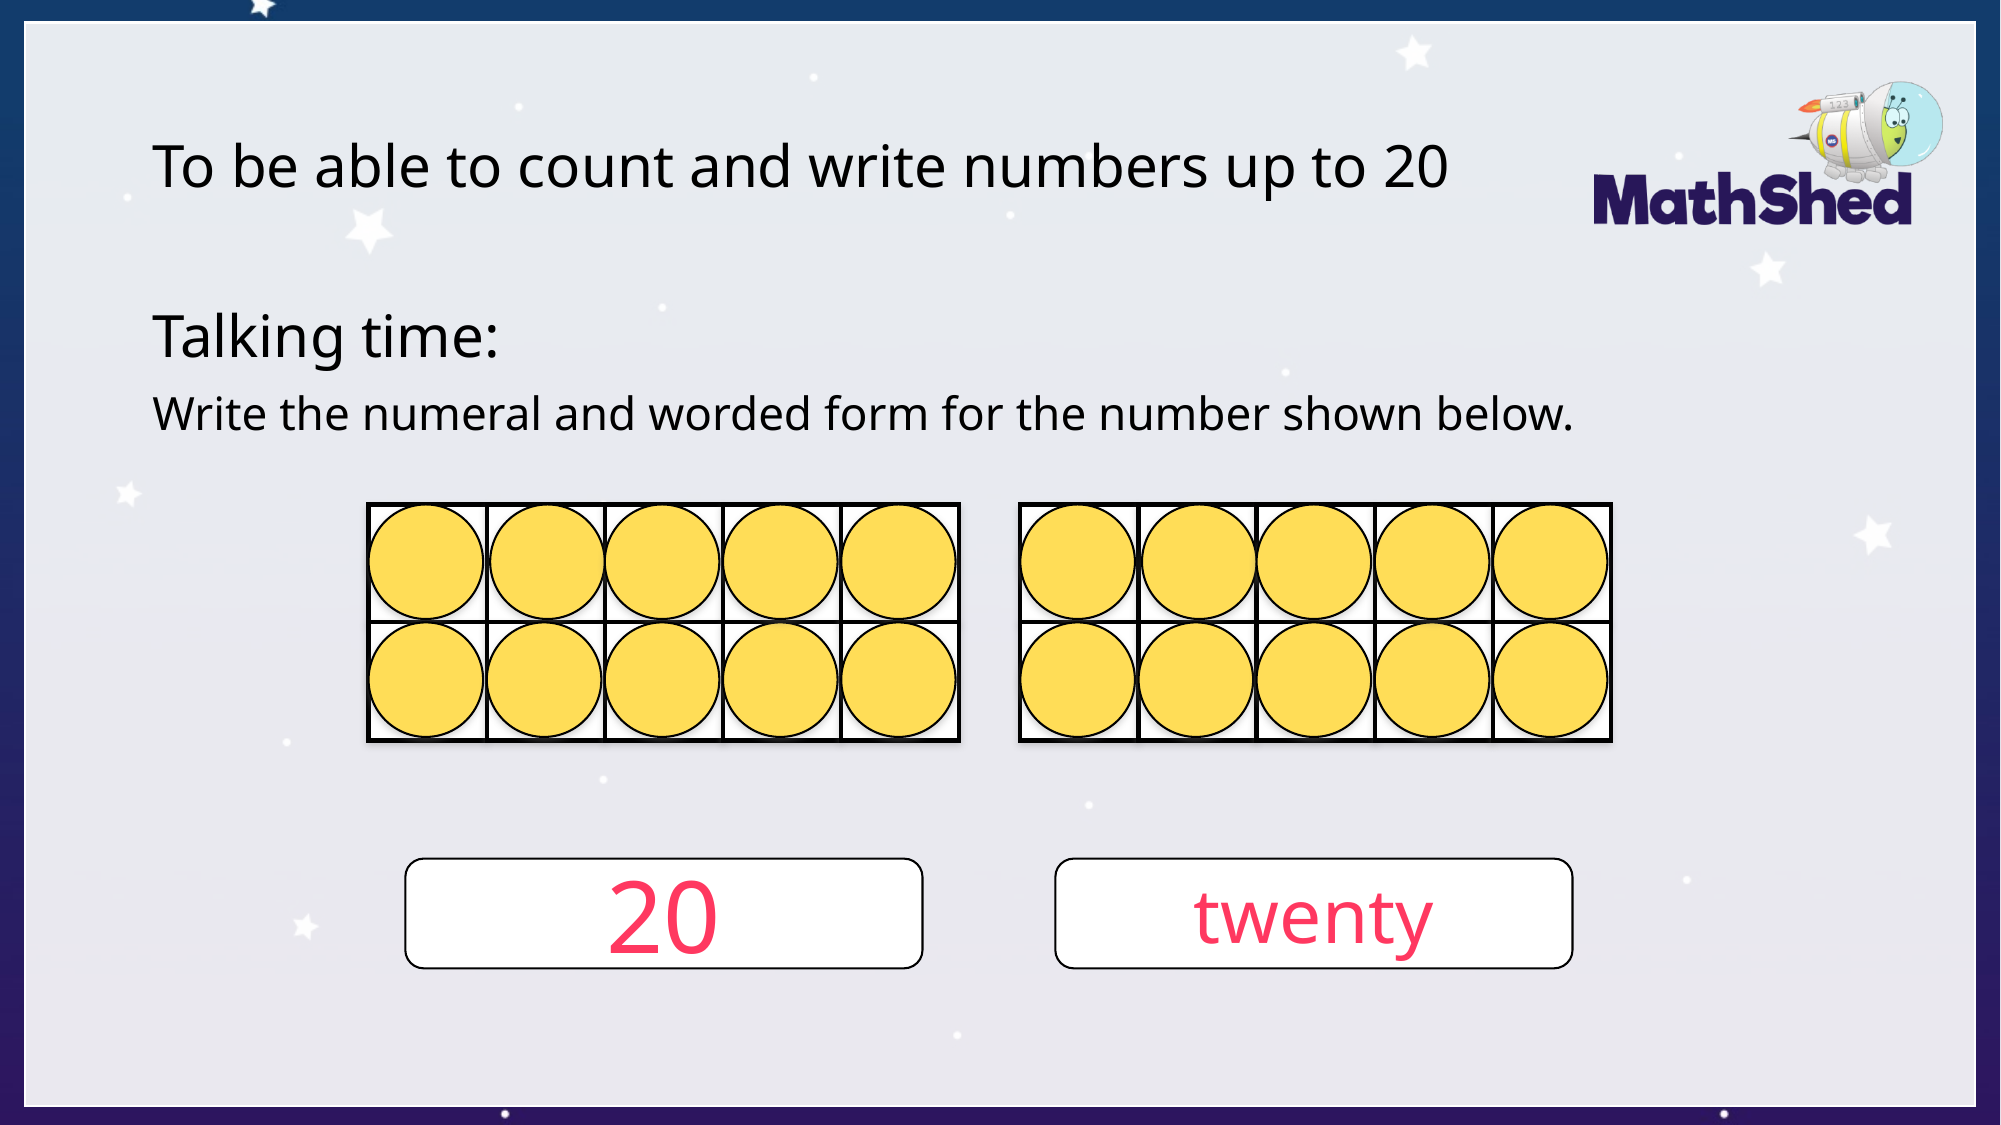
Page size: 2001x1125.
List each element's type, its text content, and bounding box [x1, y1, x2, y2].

text_box [368, 504, 484, 620]
text_box [1570, 622, 1611, 679]
text_box [604, 704, 642, 741]
text_box [486, 622, 525, 660]
text_box [1493, 622, 1530, 658]
text_box [1228, 602, 1252, 622]
text_box [564, 712, 601, 741]
text_box [800, 622, 837, 654]
text_box [1374, 504, 1424, 544]
text_box [1374, 622, 1412, 662]
text_box [1570, 686, 1611, 741]
text_box [918, 622, 960, 741]
text_box [368, 622, 483, 737]
text_box [604, 622, 642, 661]
text_box [809, 594, 837, 622]
text_box [1579, 568, 1611, 622]
text_box [446, 622, 486, 654]
text_box twenty [1054, 857, 1574, 970]
text_box [1493, 622, 1608, 737]
text_box [671, 504, 723, 536]
text_box [486, 622, 602, 737]
text_box [1256, 706, 1293, 741]
text_box [1374, 703, 1413, 741]
text_box [1256, 591, 1284, 622]
text_box [1559, 504, 1611, 561]
text_box [368, 588, 397, 622]
picture [0, 0, 2001, 1125]
text_box [1256, 504, 1304, 538]
text_box [789, 504, 841, 536]
text_box [434, 504, 486, 536]
text_box [1453, 714, 1489, 741]
text_box [565, 622, 604, 654]
text_box [682, 712, 719, 741]
text_box [1020, 622, 1135, 737]
text_box [604, 504, 720, 620]
text_box [604, 622, 720, 737]
text_box [1020, 504, 1135, 620]
text_box [723, 706, 760, 741]
text_box [1208, 504, 1256, 528]
text_box 20 [404, 857, 924, 970]
text_box [604, 504, 653, 541]
text_box [1333, 622, 1374, 656]
text_box [1374, 585, 1404, 622]
text_box [723, 504, 838, 620]
text_box [1020, 588, 1048, 622]
text_box [1142, 504, 1255, 620]
text_box [1097, 622, 1138, 654]
text_box [1374, 504, 1490, 620]
text_box [486, 704, 524, 741]
text_box [1441, 504, 1493, 534]
list Talking time: Write the numeral and worded form for the number shown below. [137, 299, 1863, 1014]
text_box [1020, 706, 1057, 741]
text_box [800, 712, 837, 741]
text_box [1322, 504, 1374, 538]
text_box [1106, 594, 1134, 622]
text_box [486, 581, 518, 622]
text_box [454, 595, 483, 622]
text_box [841, 622, 956, 737]
text_box [907, 504, 960, 622]
text_box [604, 589, 633, 622]
text_box [1097, 712, 1134, 741]
text_box [1333, 709, 1371, 741]
text_box [1138, 579, 1171, 622]
text_box [1493, 504, 1608, 620]
text_box [1453, 622, 1489, 652]
text_box [1493, 707, 1530, 741]
text_box [1493, 589, 1521, 622]
text_box [486, 504, 538, 549]
text_box [368, 622, 405, 660]
text_box [576, 598, 601, 622]
text_box [1493, 504, 1541, 540]
text_box [723, 588, 751, 622]
text_box [368, 504, 417, 542]
text_box [1461, 596, 1489, 622]
text_box [1215, 712, 1252, 741]
text_box [1217, 622, 1256, 654]
text_box [1138, 622, 1177, 659]
text_box [841, 706, 878, 741]
text_box [1138, 504, 1191, 551]
text_box [368, 706, 406, 741]
text_box [1086, 504, 1138, 536]
text_box [1138, 622, 1253, 737]
text_box [723, 504, 771, 541]
text_box [841, 588, 869, 622]
text_box [841, 504, 956, 620]
text_box [490, 504, 603, 620]
text_box [1138, 706, 1175, 741]
text_box [1256, 504, 1371, 620]
text_box [1020, 504, 1068, 541]
text_box [556, 504, 604, 531]
text_box [1256, 622, 1293, 659]
title To be able to count and write numbers up to 20 [137, 59, 1578, 278]
text_box [1374, 624, 1490, 737]
text_box [1342, 591, 1371, 622]
text_box [723, 622, 760, 659]
text_box [1256, 622, 1371, 737]
text_box [1020, 622, 1057, 659]
text_box [841, 504, 889, 541]
text_box [841, 622, 878, 659]
text_box [682, 622, 723, 654]
text_box [446, 713, 483, 741]
text_box [723, 624, 838, 737]
text_box [691, 594, 719, 622]
